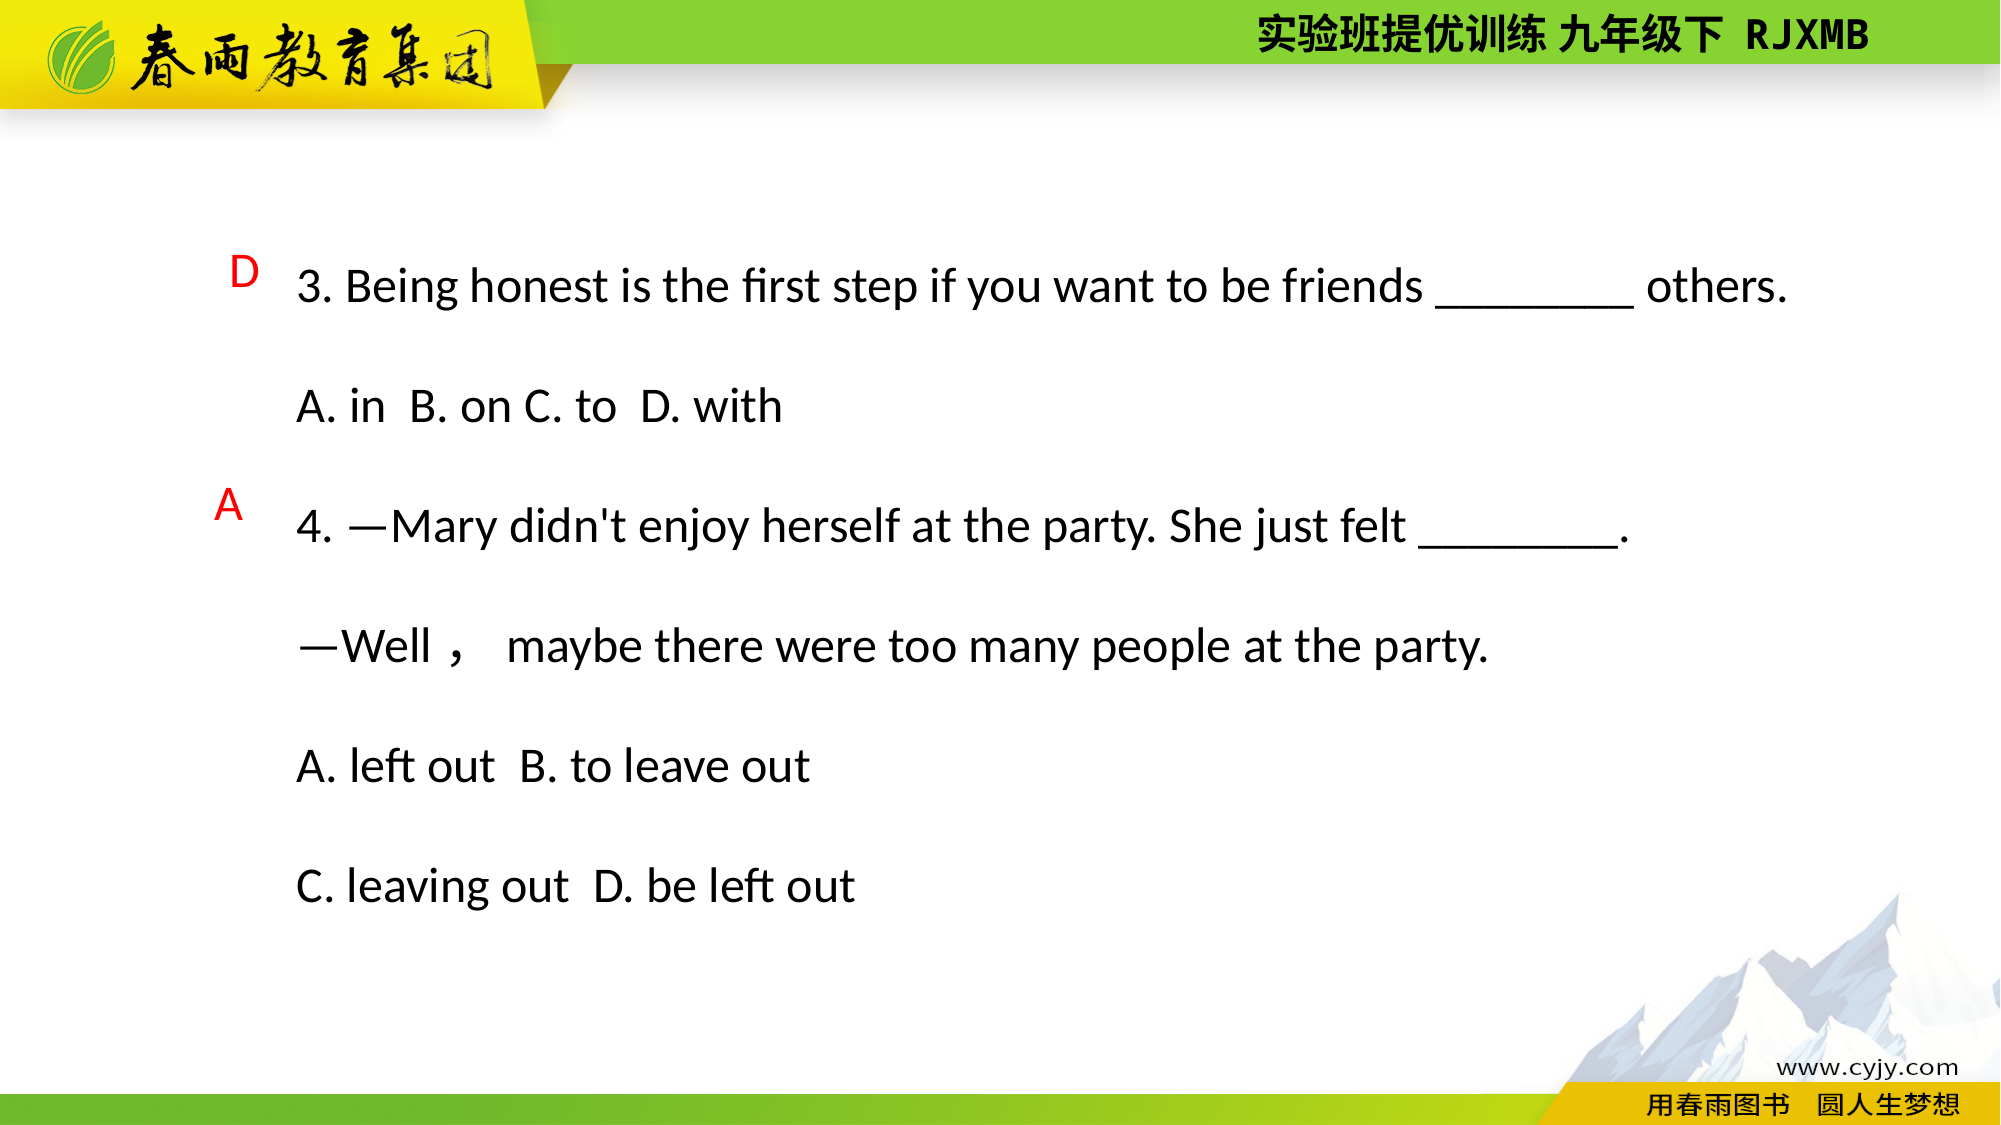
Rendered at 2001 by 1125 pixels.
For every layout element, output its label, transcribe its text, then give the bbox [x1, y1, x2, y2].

text_box A [199, 462, 259, 538]
picture [0, 0, 2001, 1125]
text_box 3. Being honest is the first step if you want to be friends ________ others. A. in B. on C. to D. with 4. —Mary didn't enjoy herself at the party. She just felt ________. —Well，maybe there were too many people at the party. A. left out B. to leave out C. leaving out D. be left out [181, 185, 1882, 921]
text_box D [214, 229, 275, 305]
